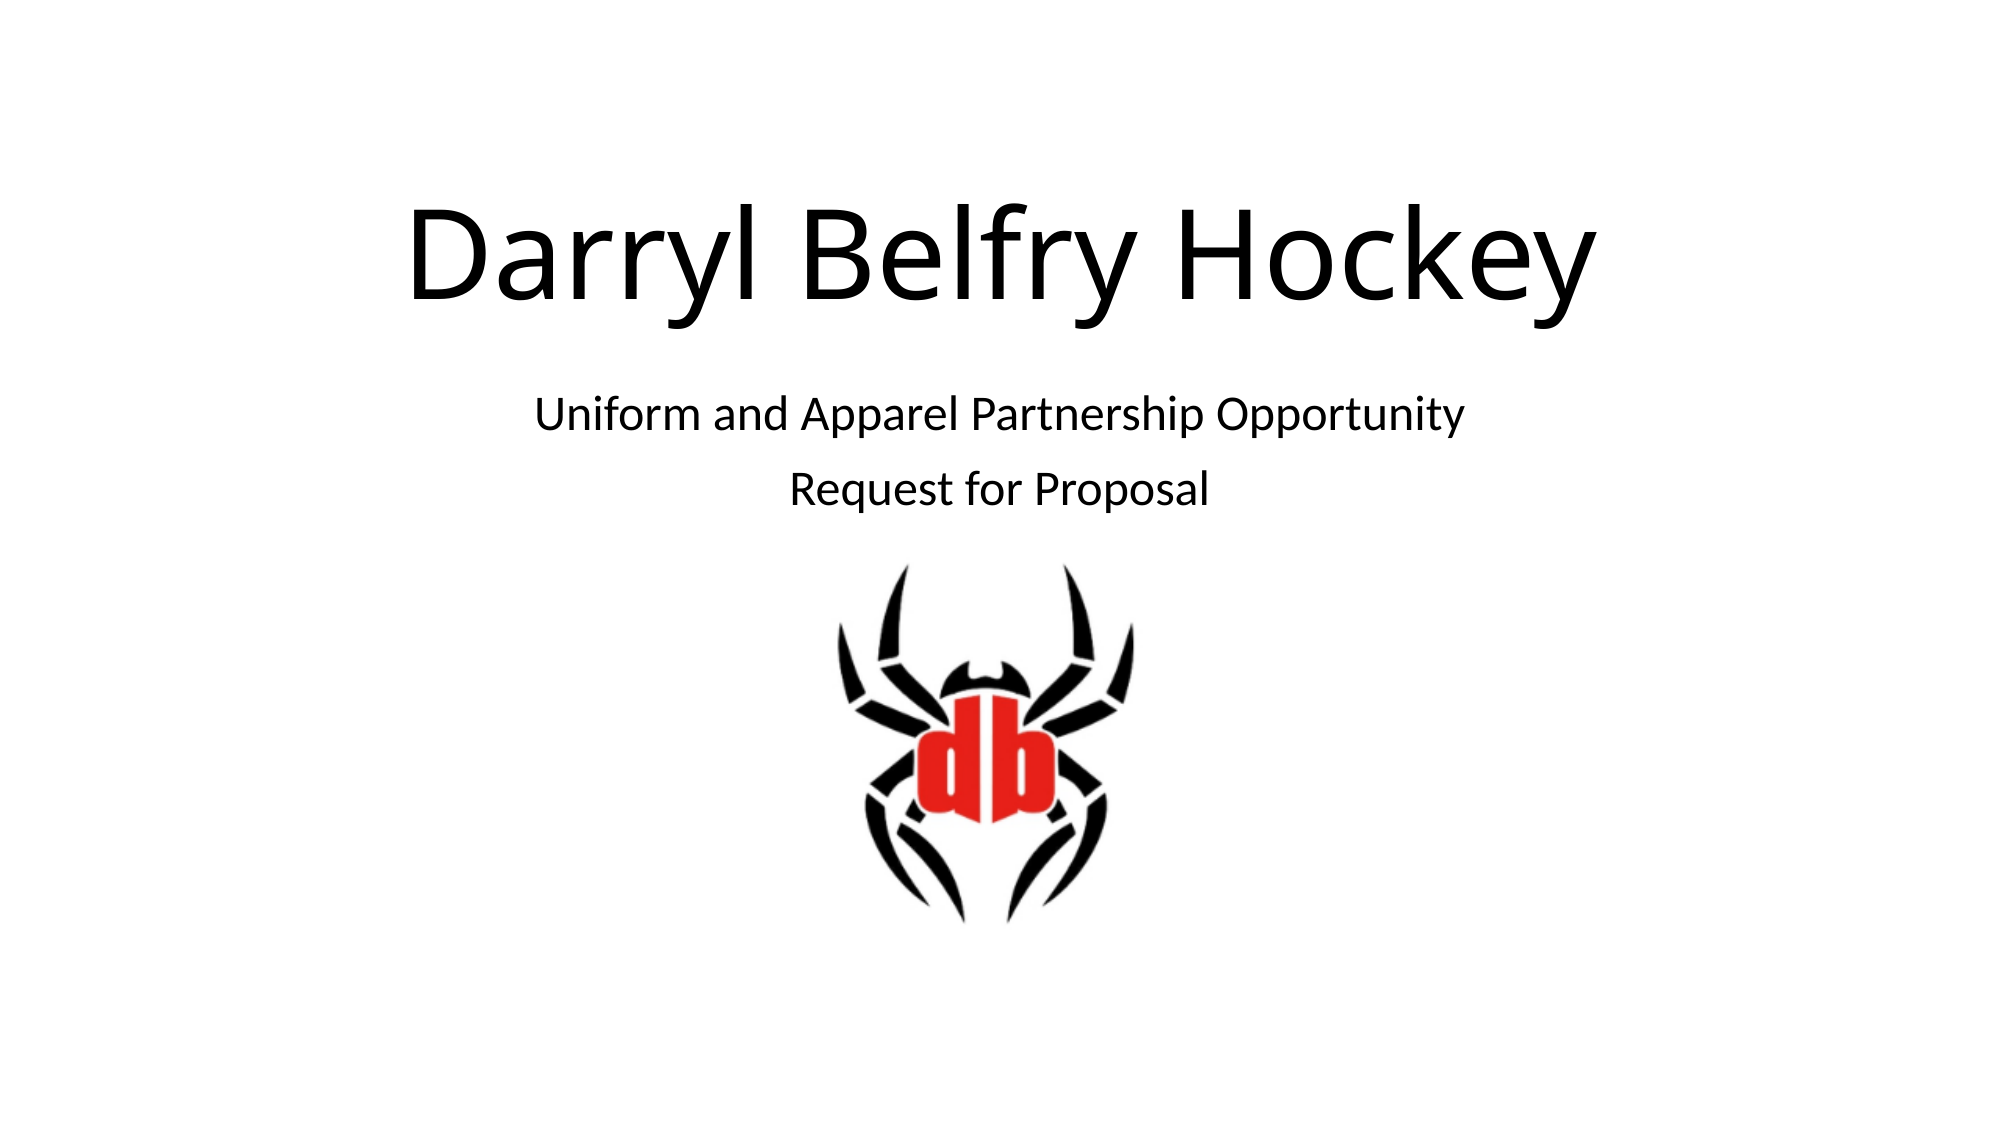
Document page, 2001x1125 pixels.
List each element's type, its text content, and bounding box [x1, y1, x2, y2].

title Darryl Belfry Hockey [249, 184, 1750, 335]
picture [802, 555, 1168, 947]
subtitle Uniform and Apparel Partnership Opportunity Request for Proposal [249, 379, 1750, 652]
